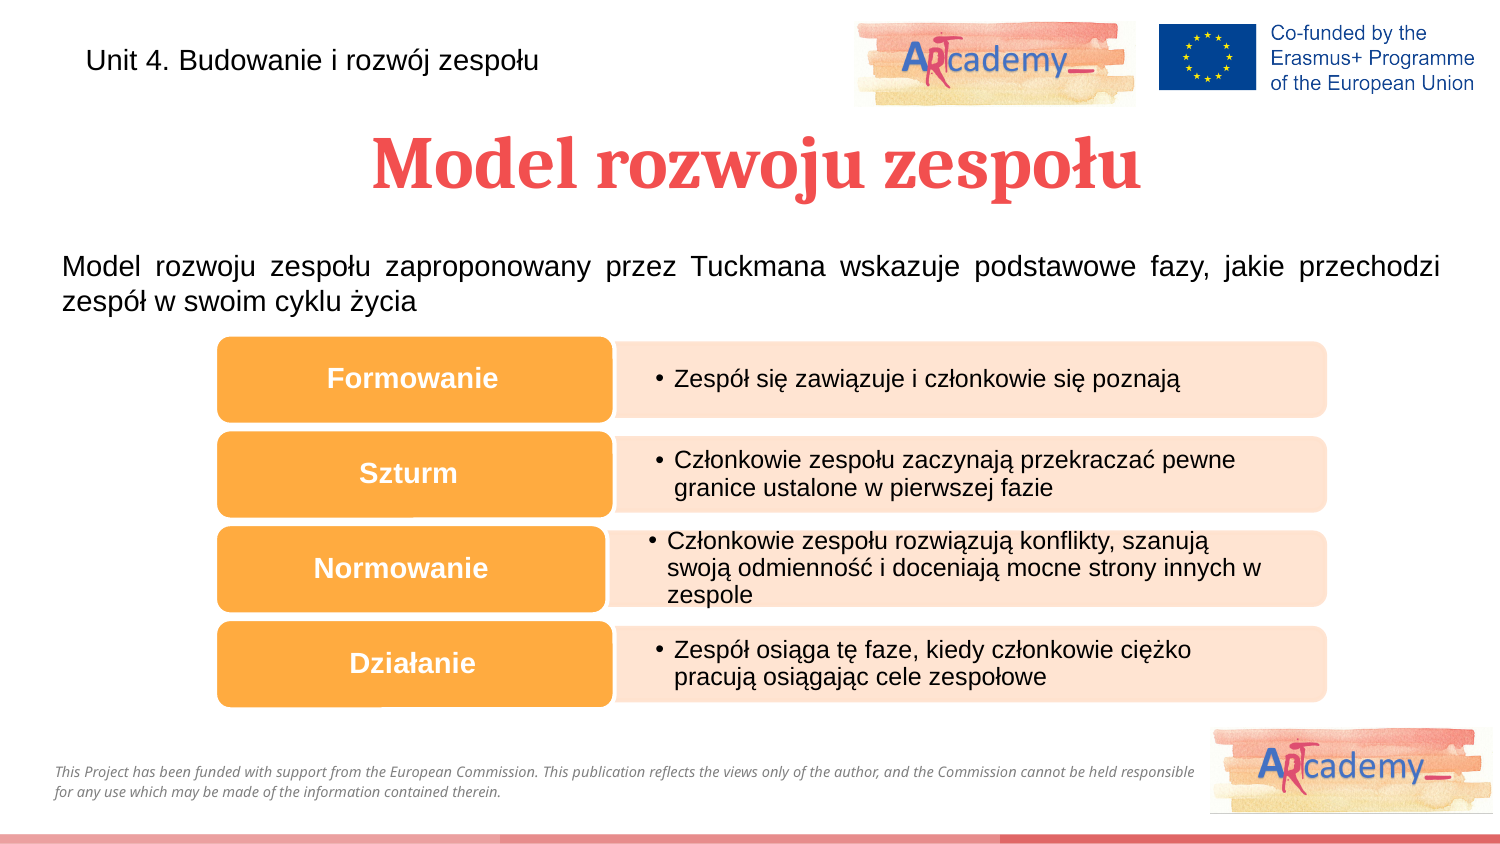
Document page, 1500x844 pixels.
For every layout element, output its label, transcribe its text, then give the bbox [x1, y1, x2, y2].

title Model rozwoju zespołu [180, 53, 1352, 219]
text_box Unit 4. Budowanie i rozwój zespołu [70, 33, 849, 84]
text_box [214, 333, 1326, 710]
text_box This Project has been funded with support from the European Commission. This publication reflects the views only of the author, and the Commission cannot be held responsible for any use which may be made of the information contained therein. [39, 754, 1205, 799]
picture [1210, 709, 1493, 844]
picture [1158, 24, 1474, 94]
text_box Model rozwoju zespołu zaproponowany przez Tuckmana wskazuje podstawowe fazy, jakie przechodzi zespół w swoim cyklu życia [47, 239, 1458, 325]
picture [854, 2, 1137, 138]
